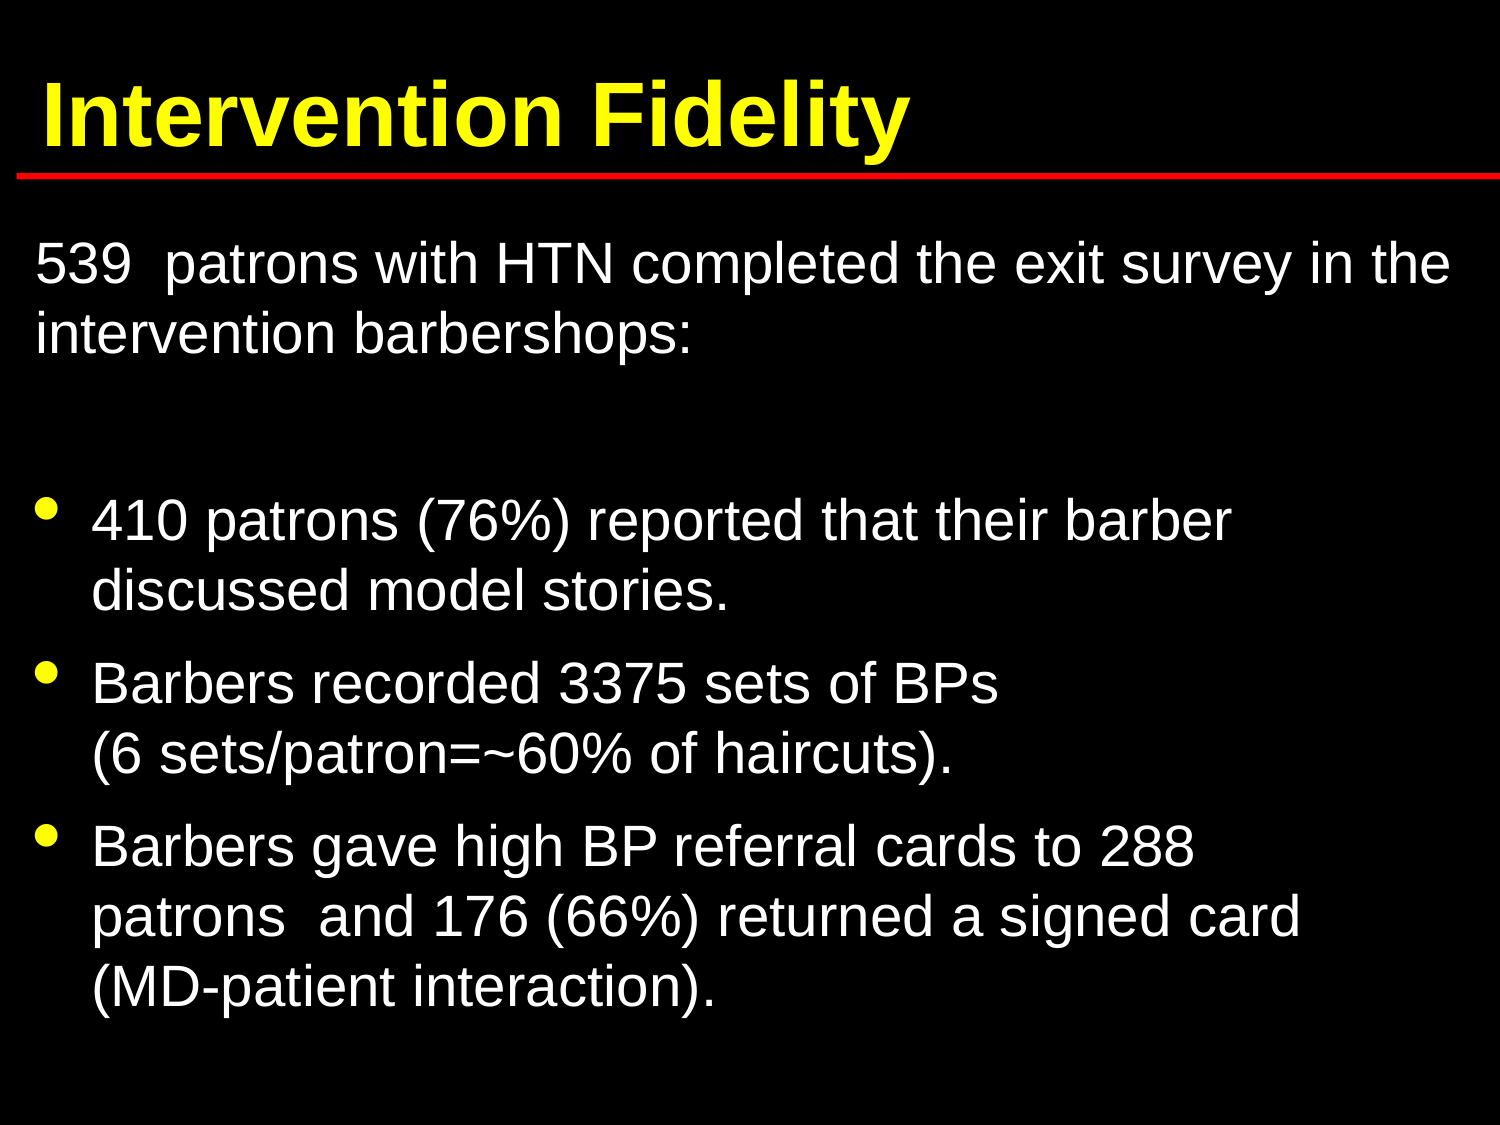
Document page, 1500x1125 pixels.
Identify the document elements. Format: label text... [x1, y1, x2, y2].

title Intervention Fidelity [33, 55, 1469, 176]
list 539 patrons with HTN completed the exit survey in the intervention barbershops: 410 patrons (76%) reported that their barber discussed model stories. Barbers recorded 3375 sets of BPs (6 sets/patron=~60% of haircuts). Barbers gave high BP referral cards to 288 patrons and 176 (66%) returned a signed card (MD-patient interaction). [16, 217, 1473, 1125]
